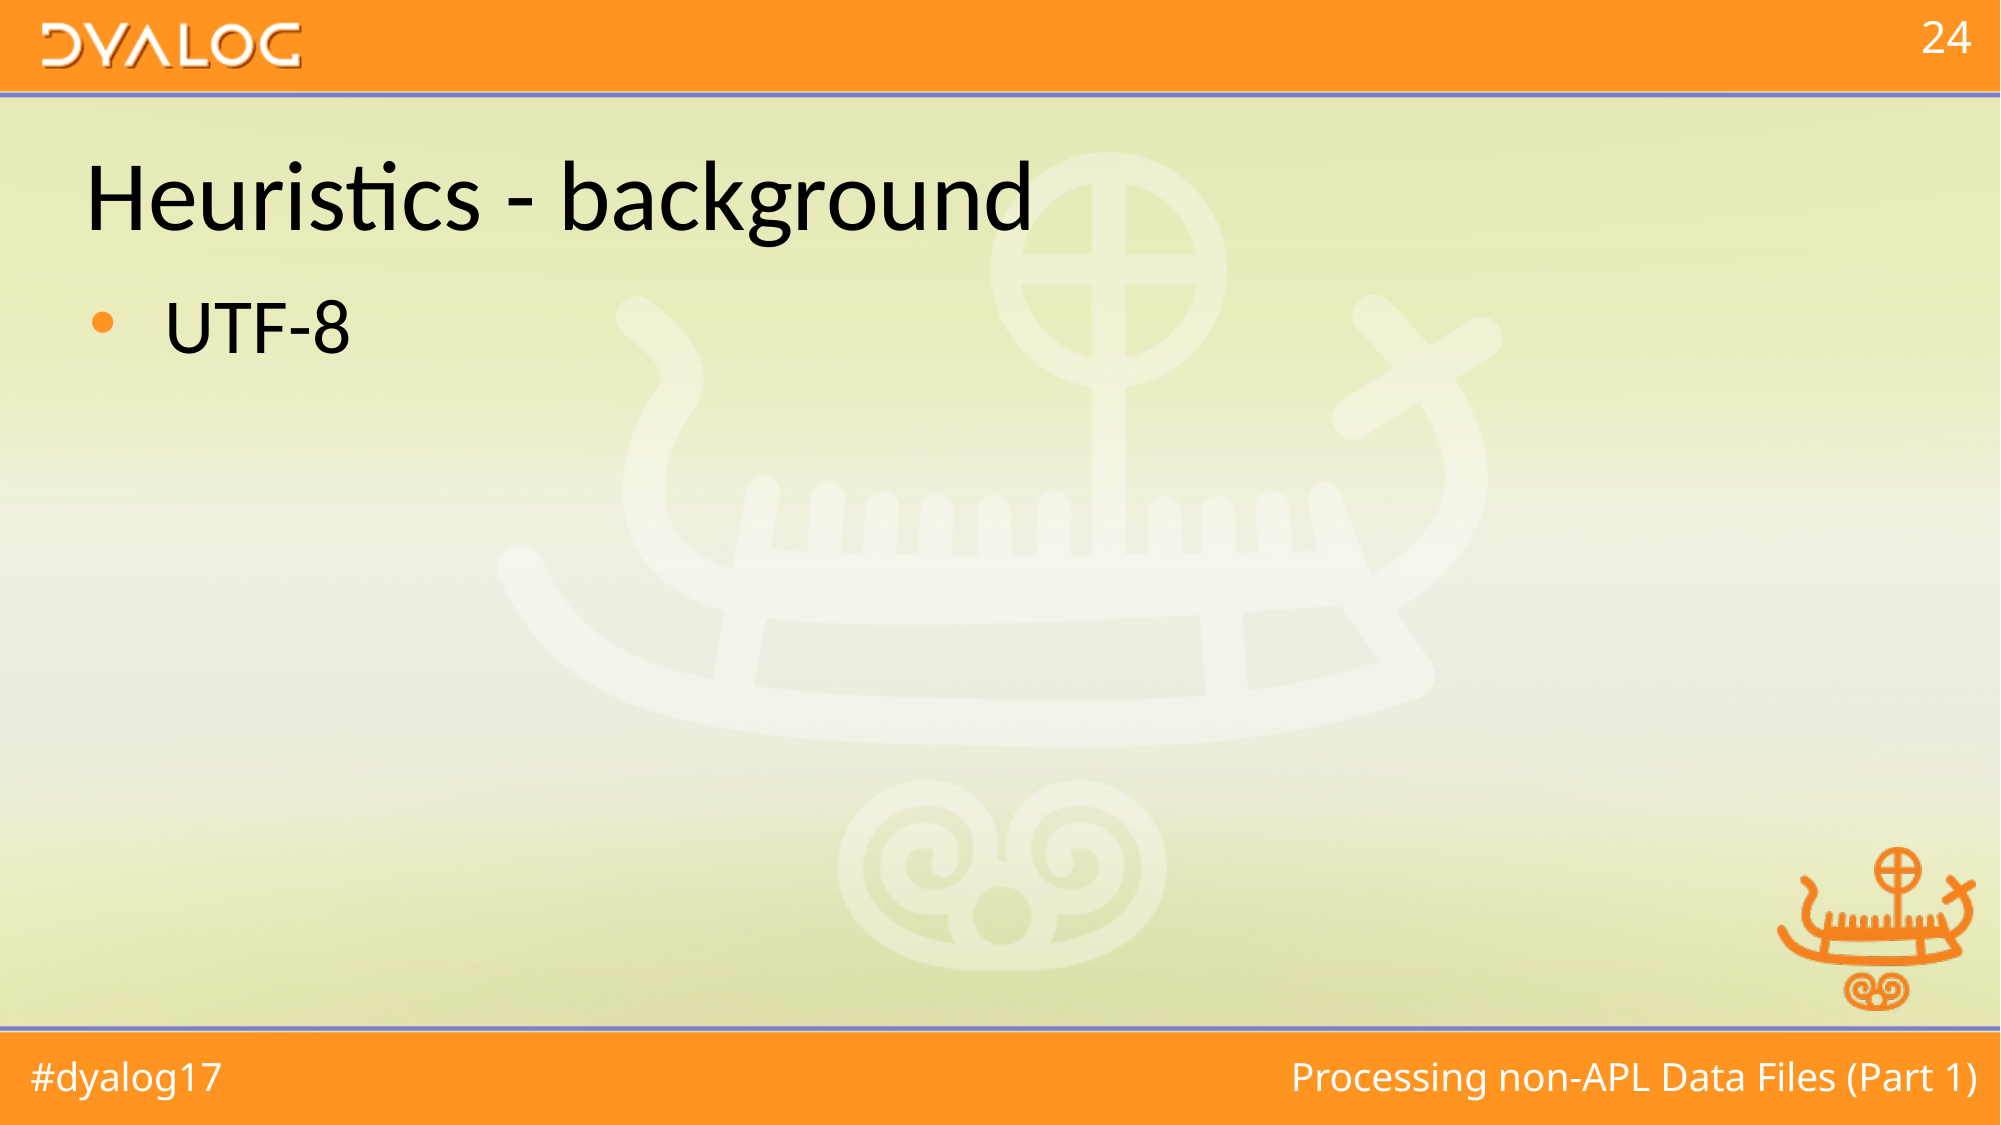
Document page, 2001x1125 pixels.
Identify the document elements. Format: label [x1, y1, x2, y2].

picture [0, 0, 2001, 1125]
title [70, 125, 1900, 256]
list [74, 267, 1426, 1011]
